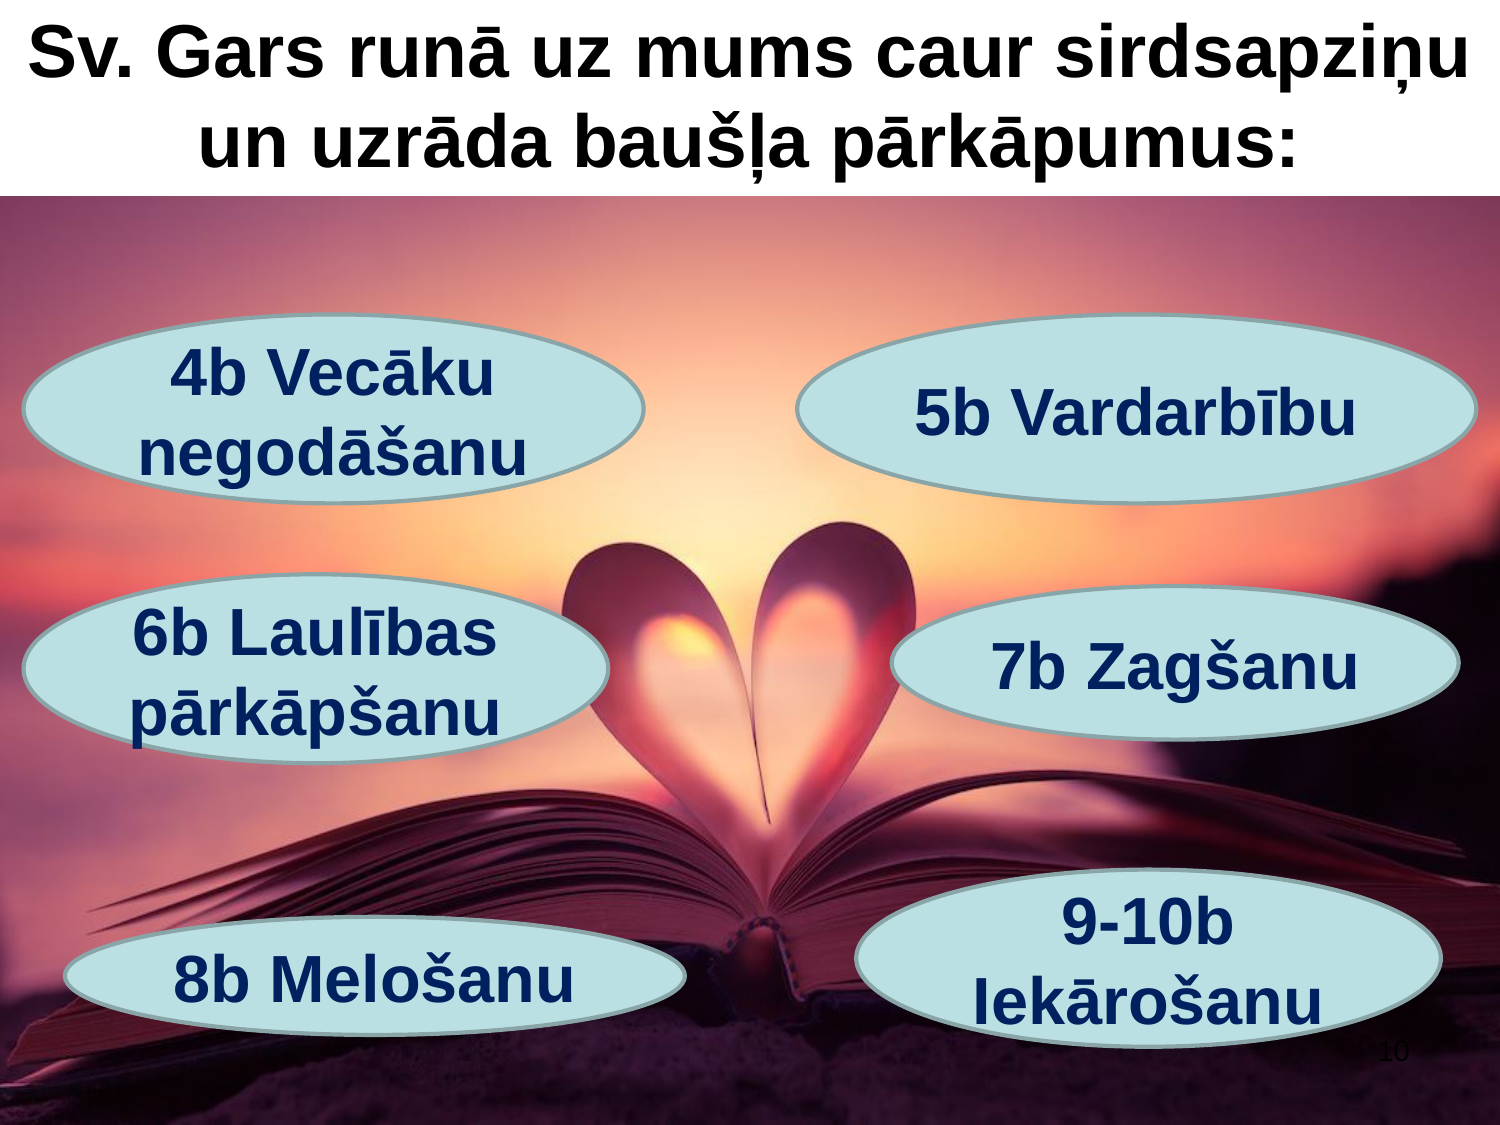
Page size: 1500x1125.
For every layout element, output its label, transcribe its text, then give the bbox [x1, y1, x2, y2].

picture [0, 195, 1500, 1125]
text_box Sv. Gars runā uz mums caur sirdsapziņu un uzrāda baušļa pārkāpumus: [0, 0, 1500, 191]
